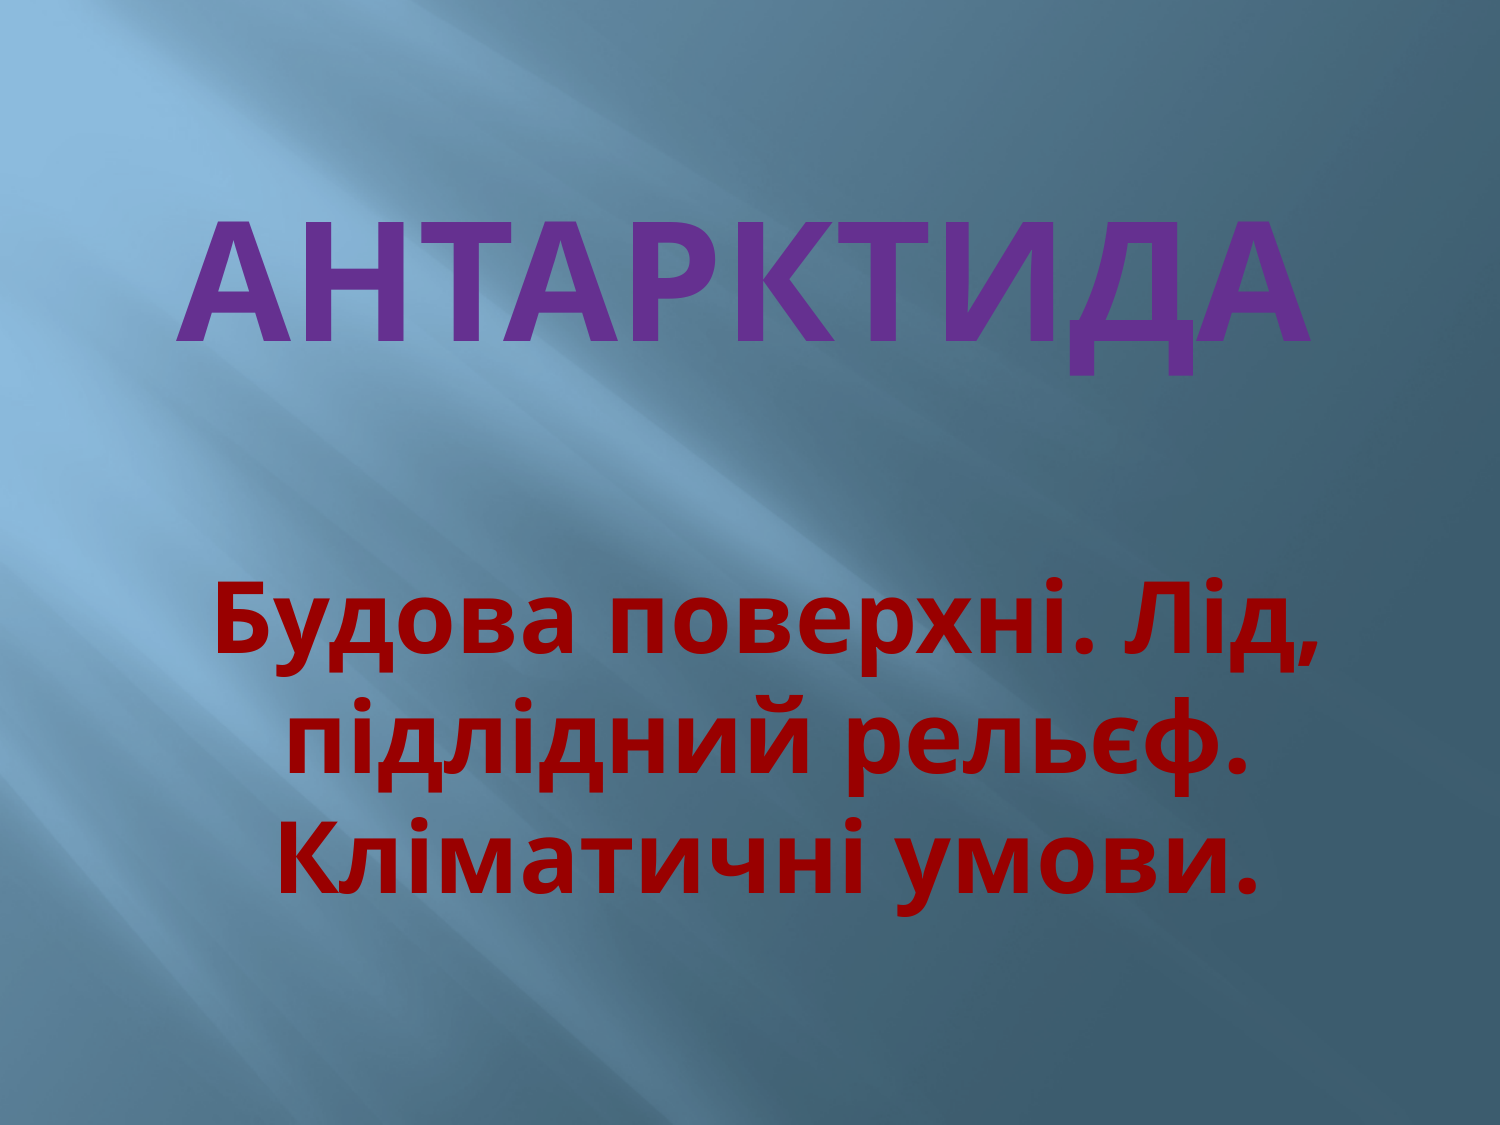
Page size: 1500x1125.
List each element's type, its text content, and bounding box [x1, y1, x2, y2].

title АНТАРКТИДА [69, 70, 1420, 375]
subtitle Будова поверхні. Лід, підлідний рельєф. Кліматичні умови. [82, 546, 1454, 997]
